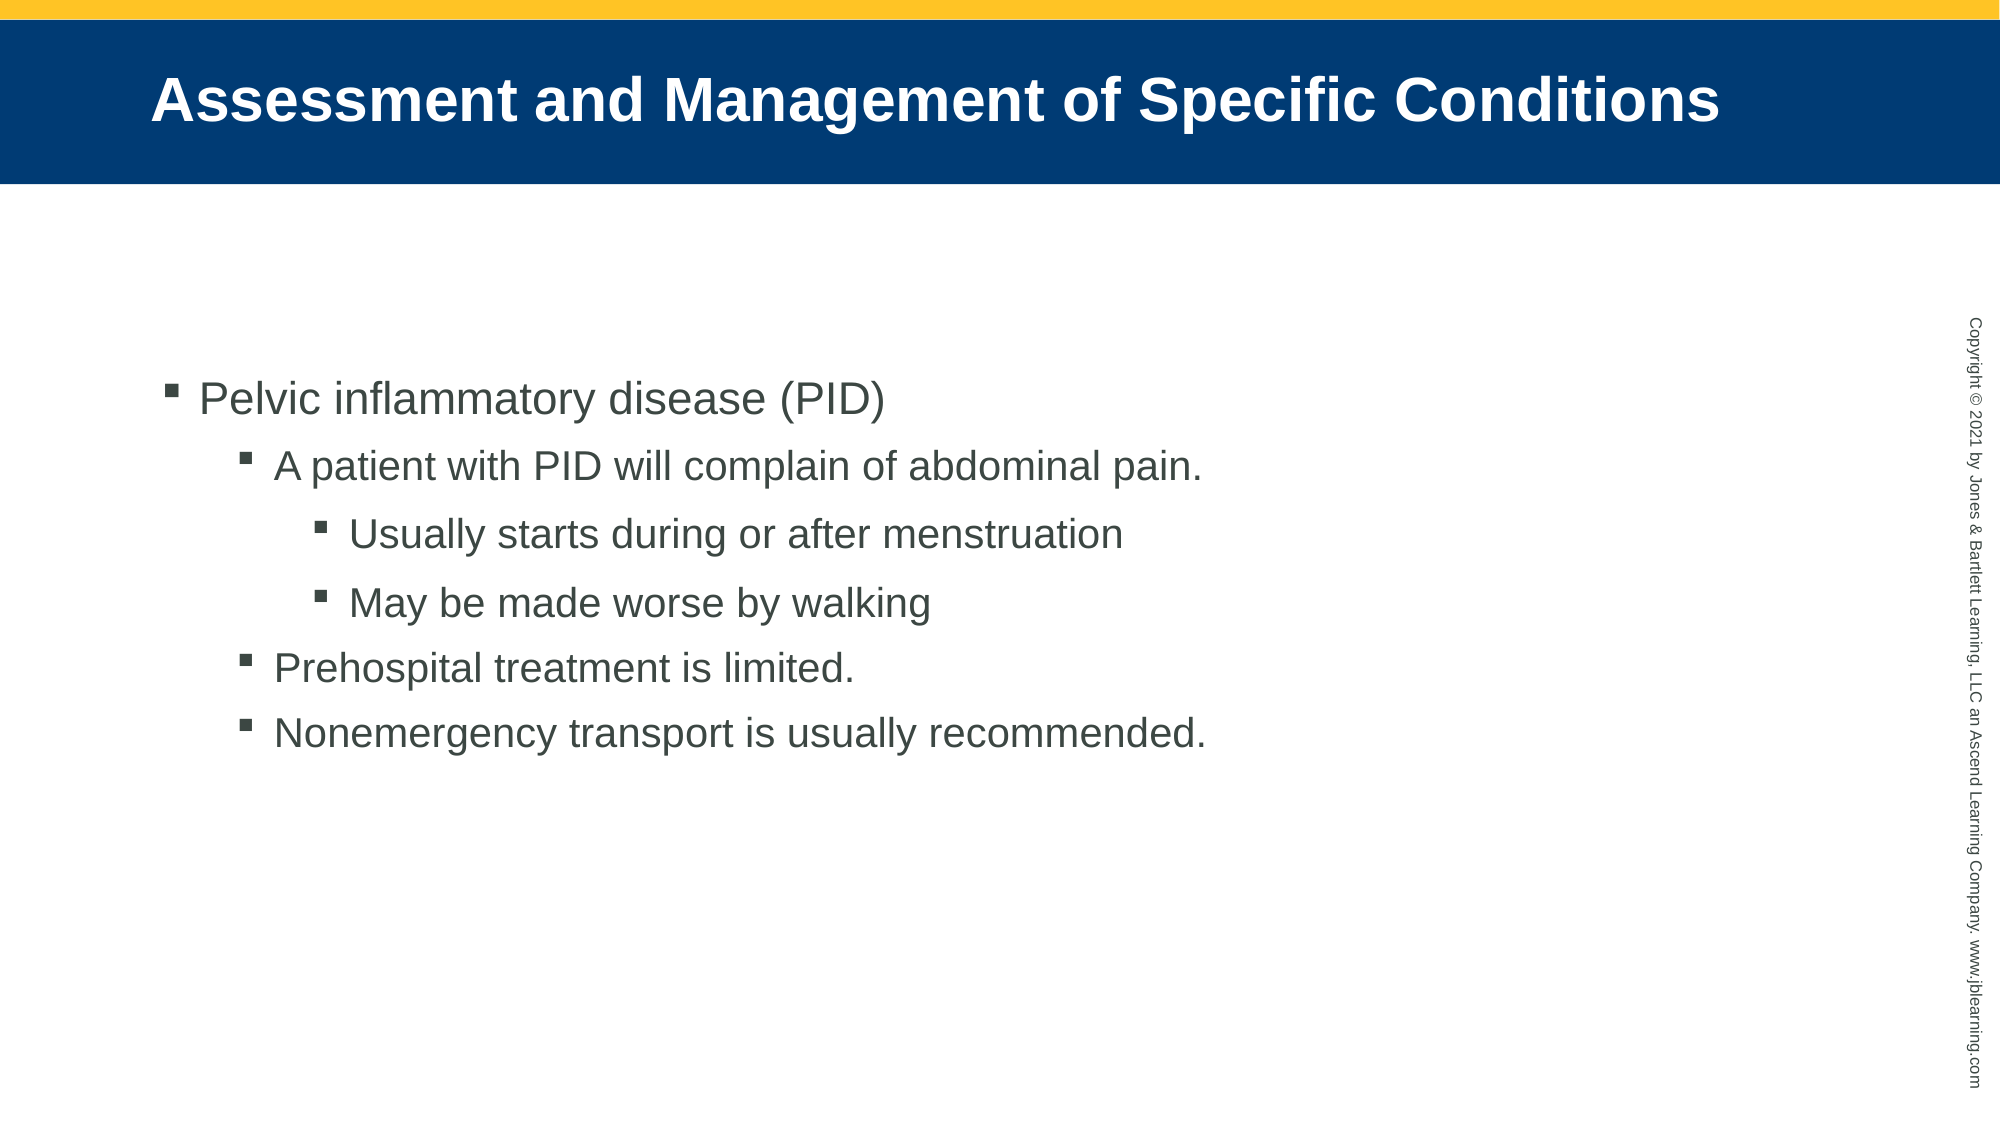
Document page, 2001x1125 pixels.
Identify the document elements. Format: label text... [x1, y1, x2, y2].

title Assessment and Management of Specific Conditions [0, 19, 2000, 185]
list Pelvic inflammatory disease (PID) A patient with PID will complain of abdominal pain. Usually starts during or after menstruation May be made worse by walking Prehospital treatment is limited. Nonemergency transport is usually recommended. [146, 361, 1859, 1016]
